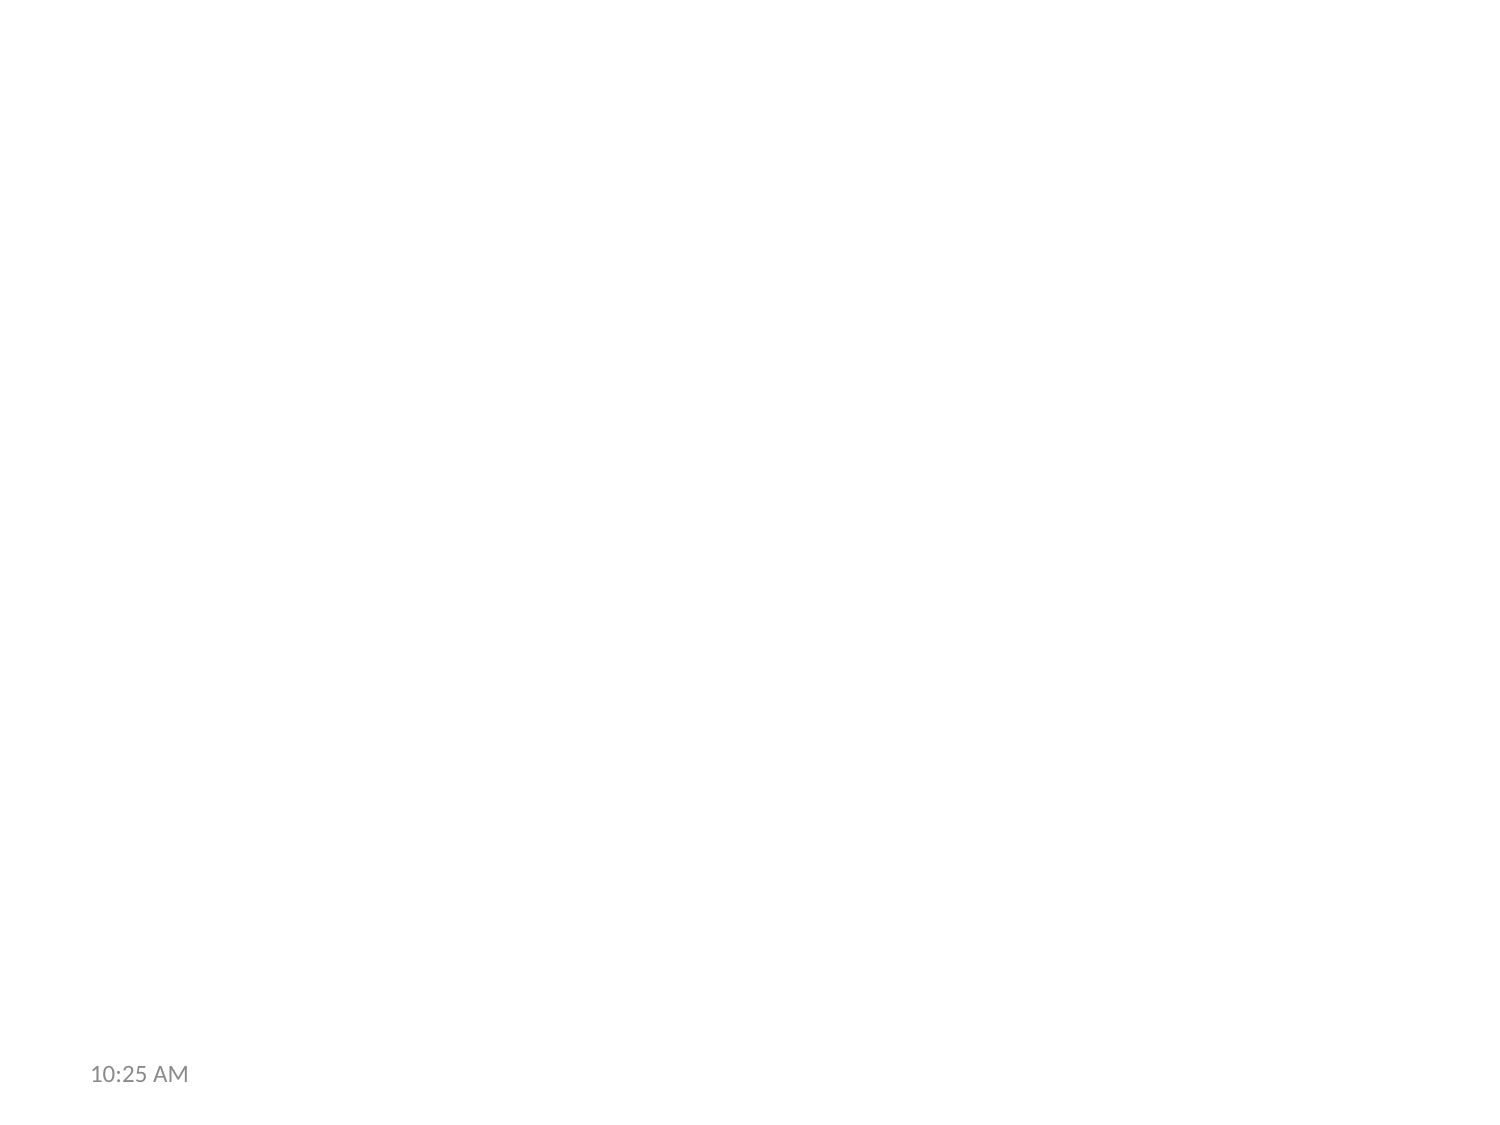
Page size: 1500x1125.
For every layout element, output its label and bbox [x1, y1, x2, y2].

slide_number [75, 1042, 425, 1103]
